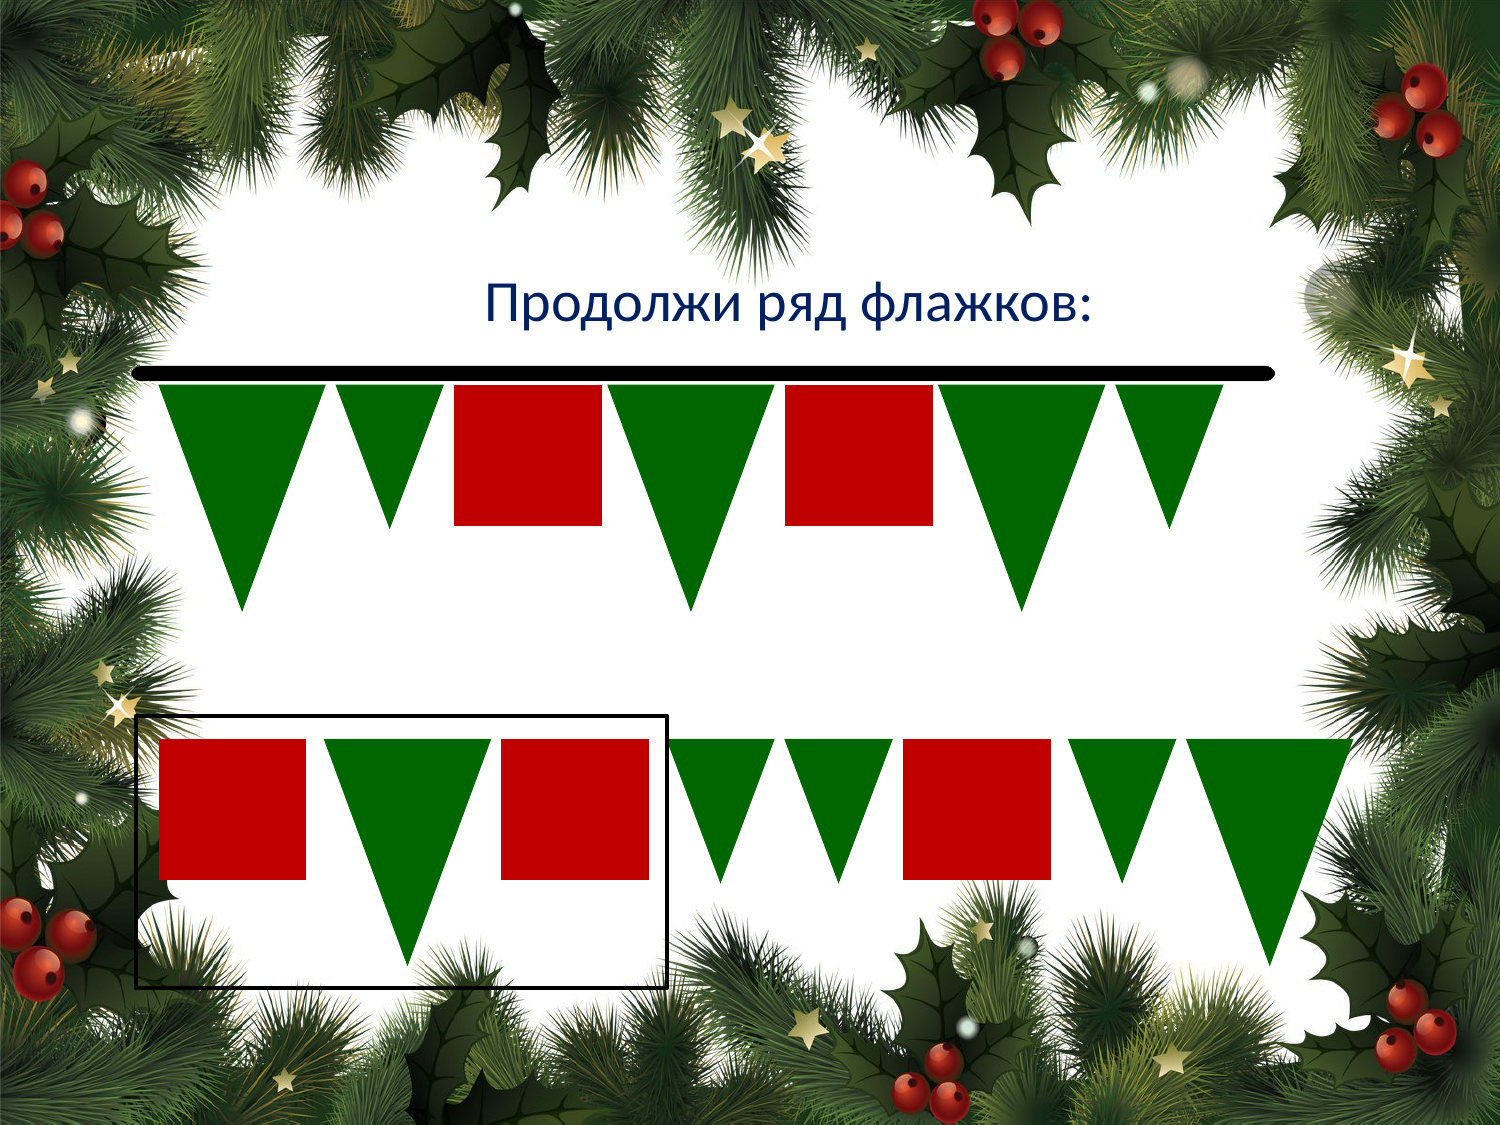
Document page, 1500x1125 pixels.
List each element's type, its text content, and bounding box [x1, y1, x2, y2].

text_box [171, 417, 314, 610]
text_box [348, 417, 431, 528]
picture [0, 0, 1500, 1125]
text_box [619, 417, 762, 610]
text_box [1128, 417, 1211, 528]
text_box [669, 739, 774, 882]
text_box [1187, 739, 1353, 965]
text_box [454, 417, 602, 526]
text_box [785, 417, 932, 526]
text_box [134, 714, 669, 990]
text_box [903, 739, 1050, 880]
text_box [785, 739, 892, 882]
text_box Продолжи ряд флажков: [469, 255, 1109, 341]
text_box [1068, 739, 1176, 882]
text_box [950, 417, 1093, 610]
